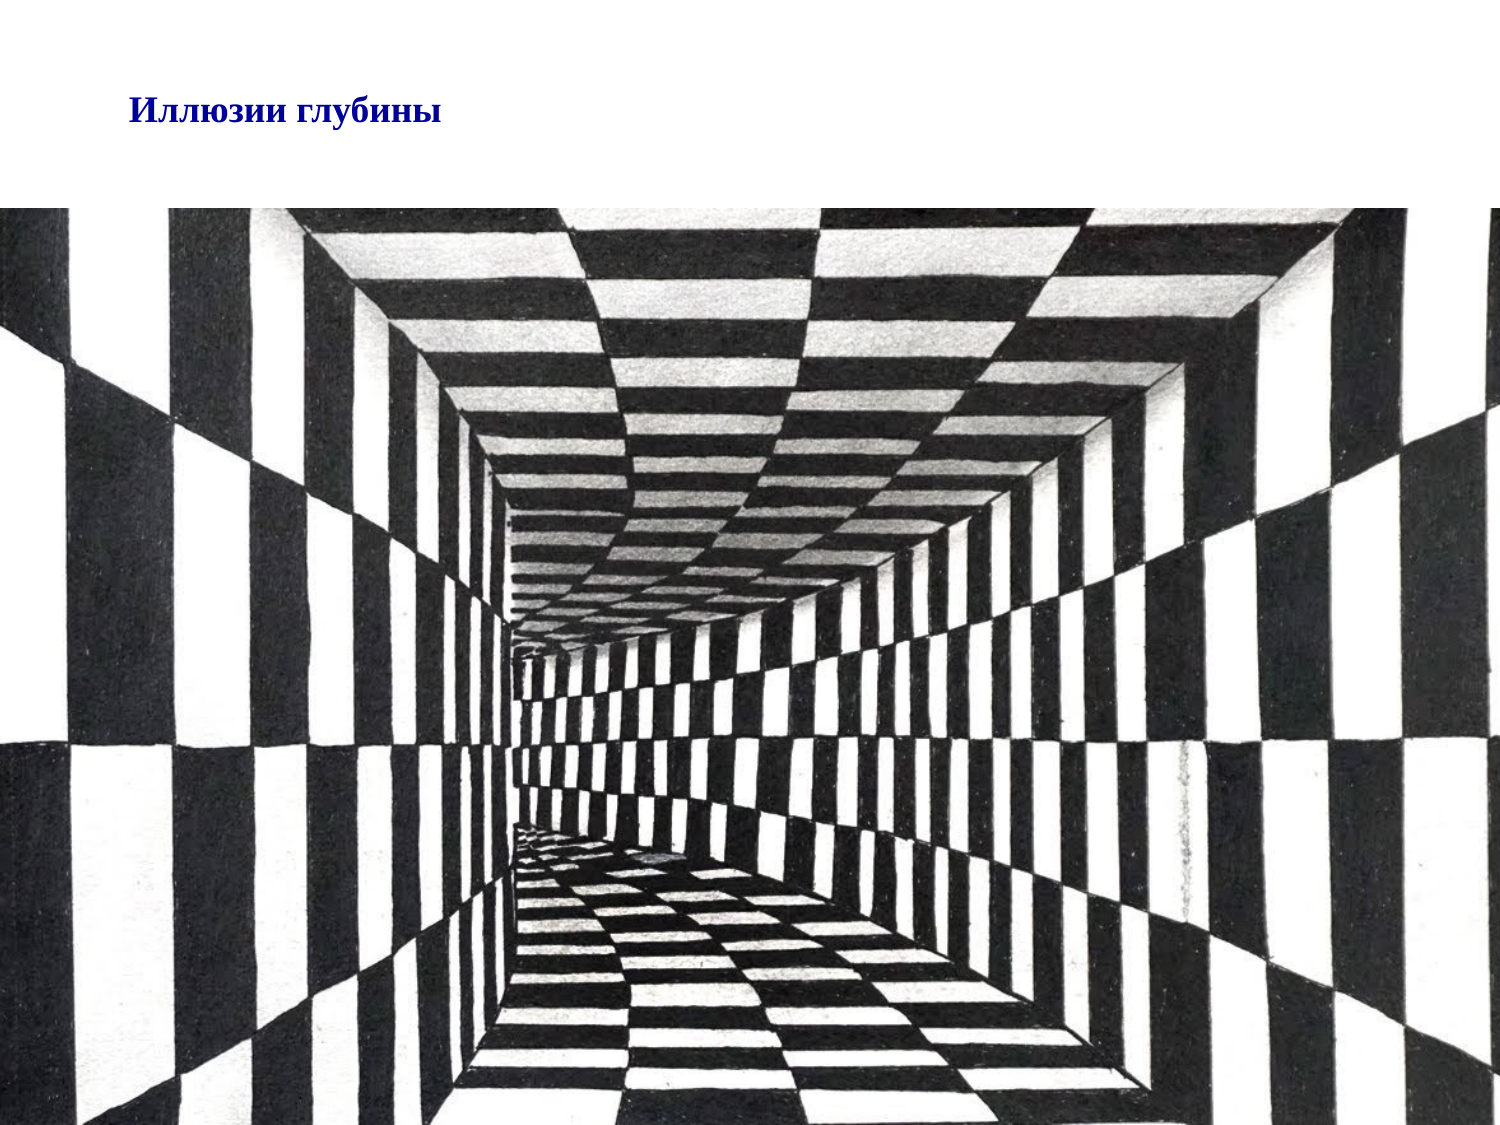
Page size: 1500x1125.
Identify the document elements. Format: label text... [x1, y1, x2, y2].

picture [0, 207, 1500, 1125]
text_box Иллюзии глубины [114, 78, 457, 138]
